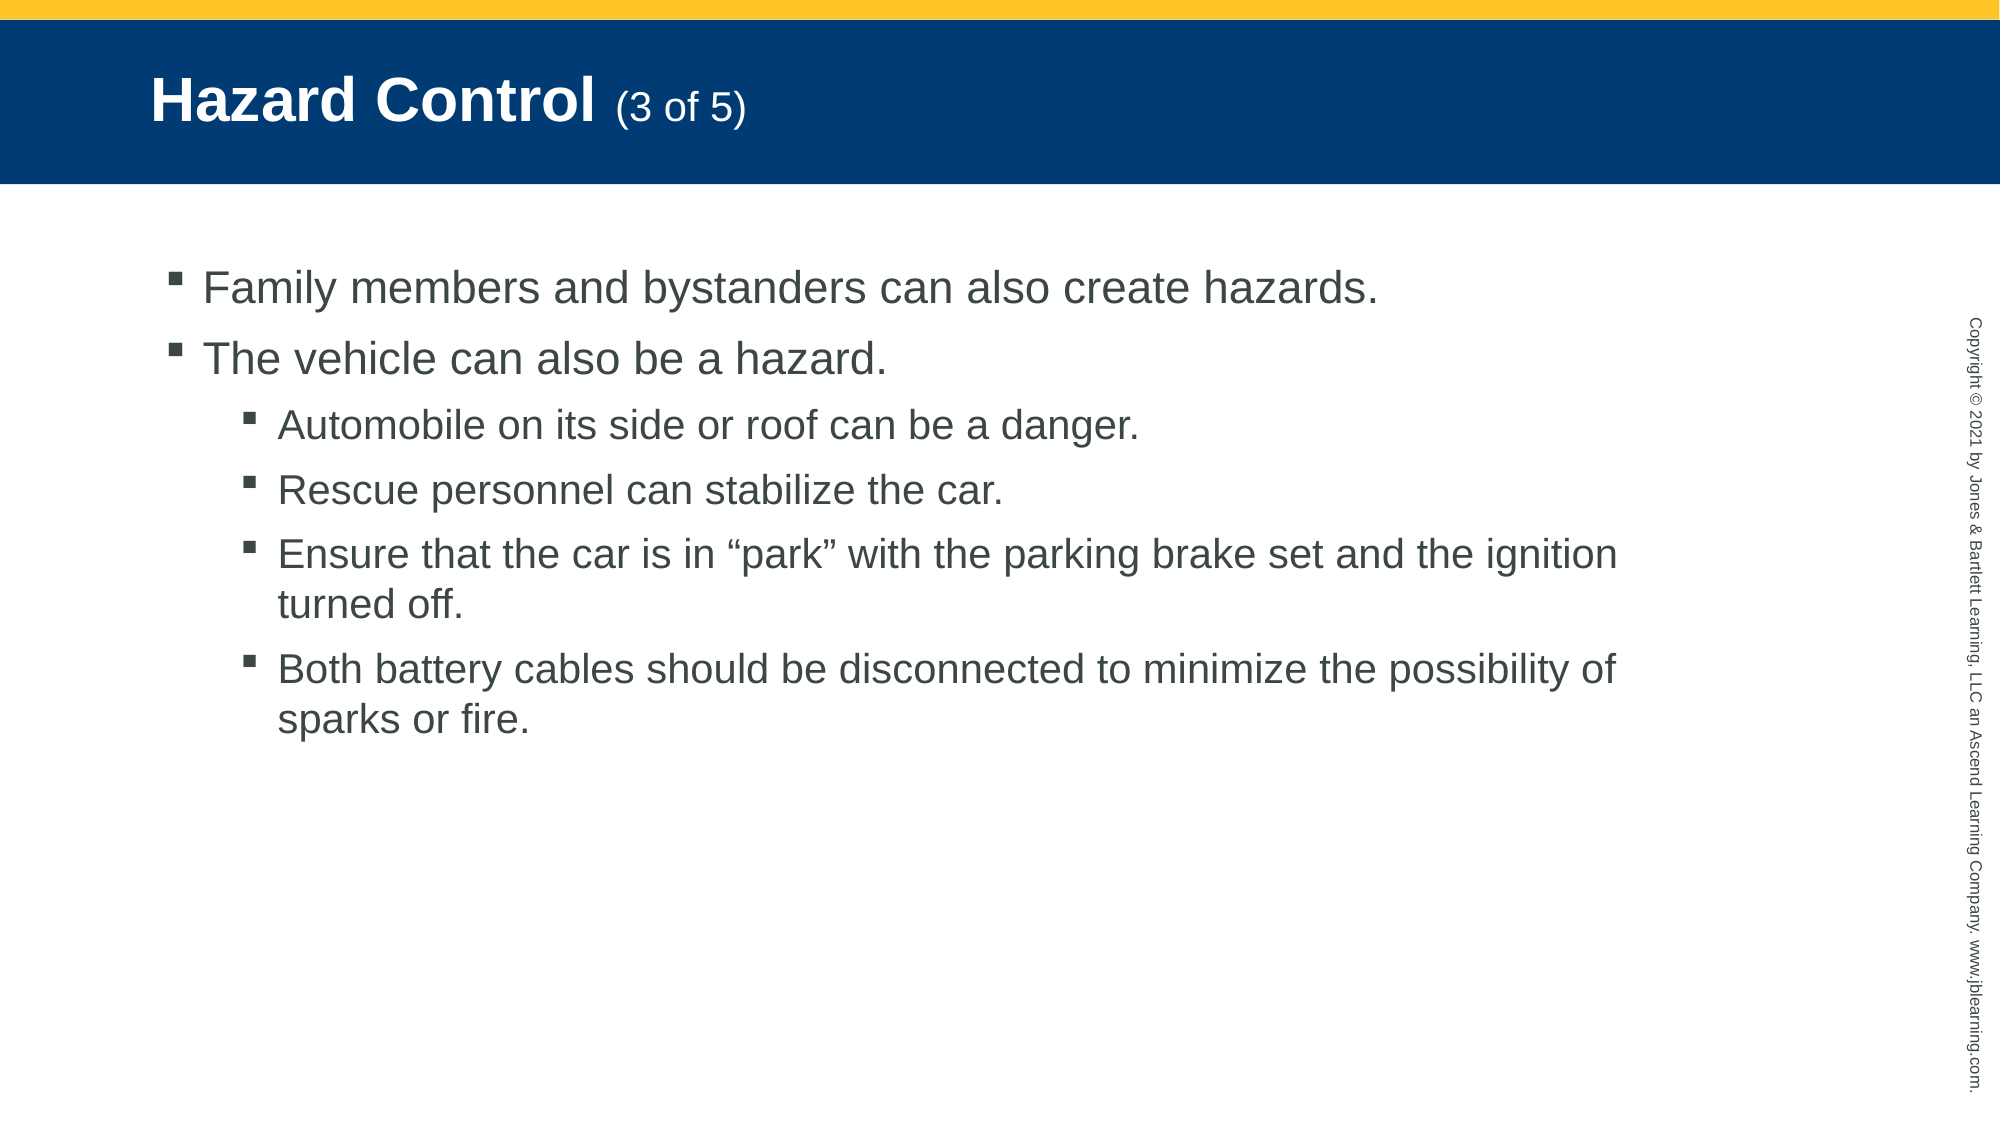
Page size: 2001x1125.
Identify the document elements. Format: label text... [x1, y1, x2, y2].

list Family members and bystanders can also create hazards. The vehicle can also be a hazard. Automobile on its side or roof can be a danger. Rescue personnel can stabilize the car. Ensure that the car is in “park” with the parking brake set and the ignition turned off. Both battery cables should be disconnected to minimize the possibility of sparks or fire. [150, 249, 1740, 1038]
title Hazard Control (3 of 5) [0, 19, 2000, 185]
